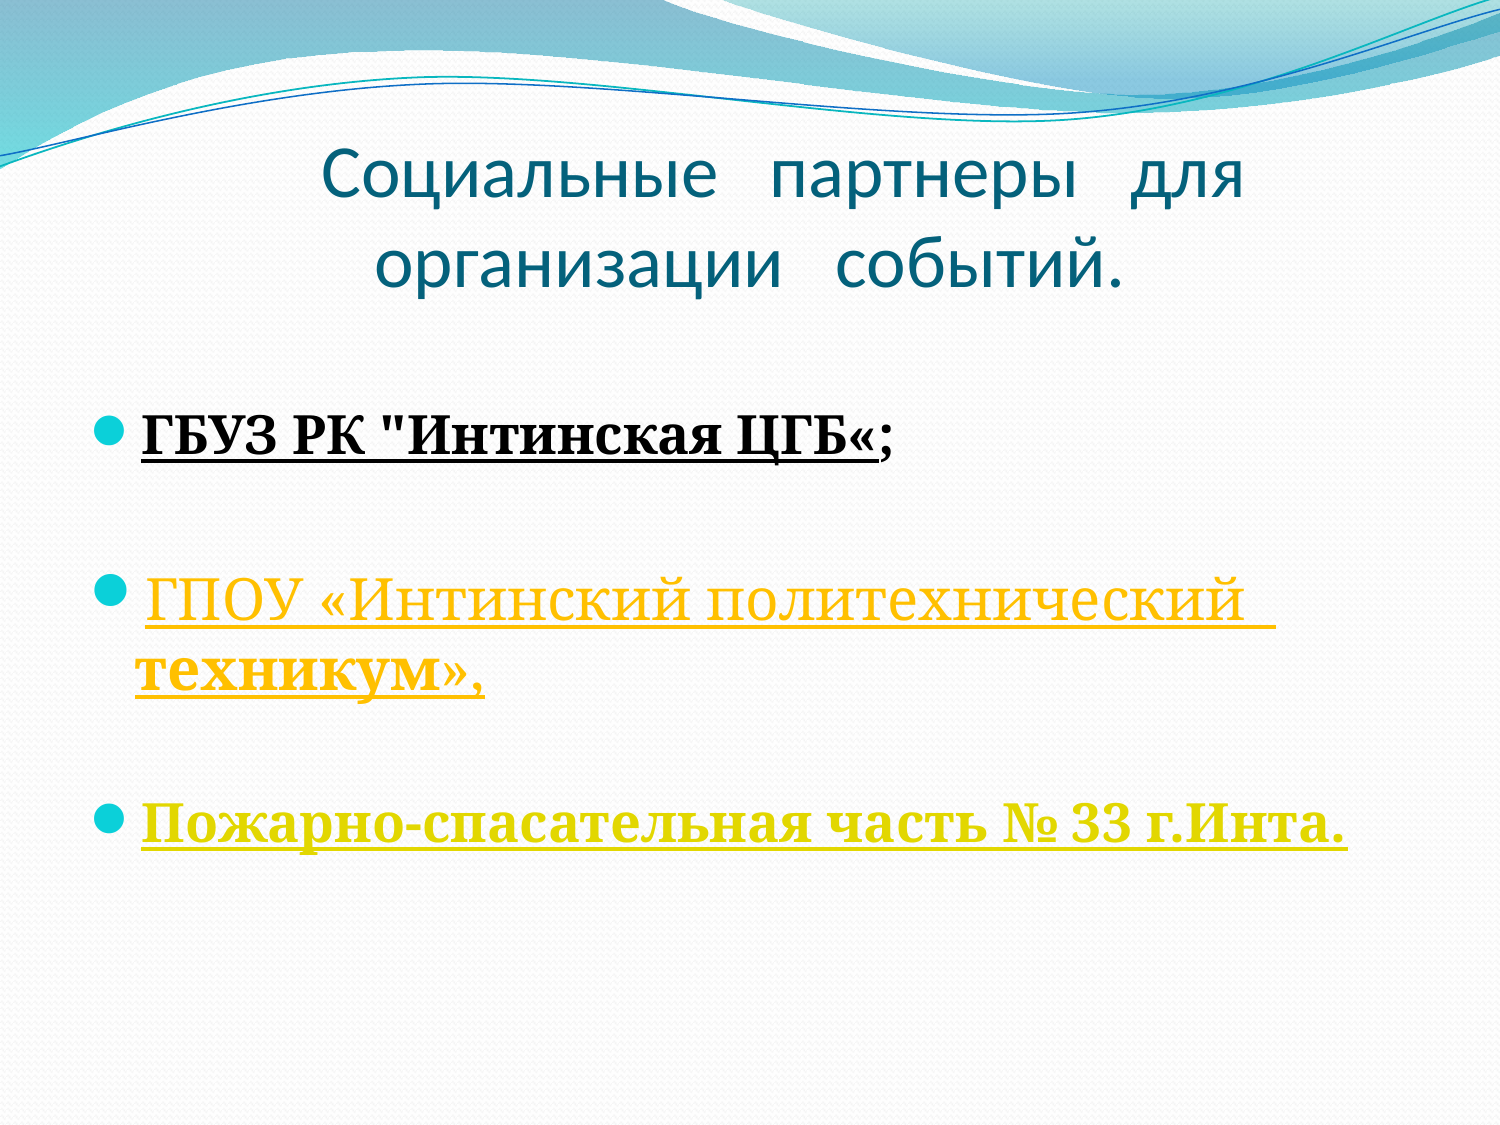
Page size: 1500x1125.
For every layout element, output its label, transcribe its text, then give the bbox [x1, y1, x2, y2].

title Социальные партнеры для организации событий. [75, 115, 1425, 303]
list ГБУЗ РК "Интинская ЦГБ«; ГПОУ «Интинский политехнический техникум», Пожарно-спасательная часть № 33 г.Инта. [75, 317, 1425, 1038]
